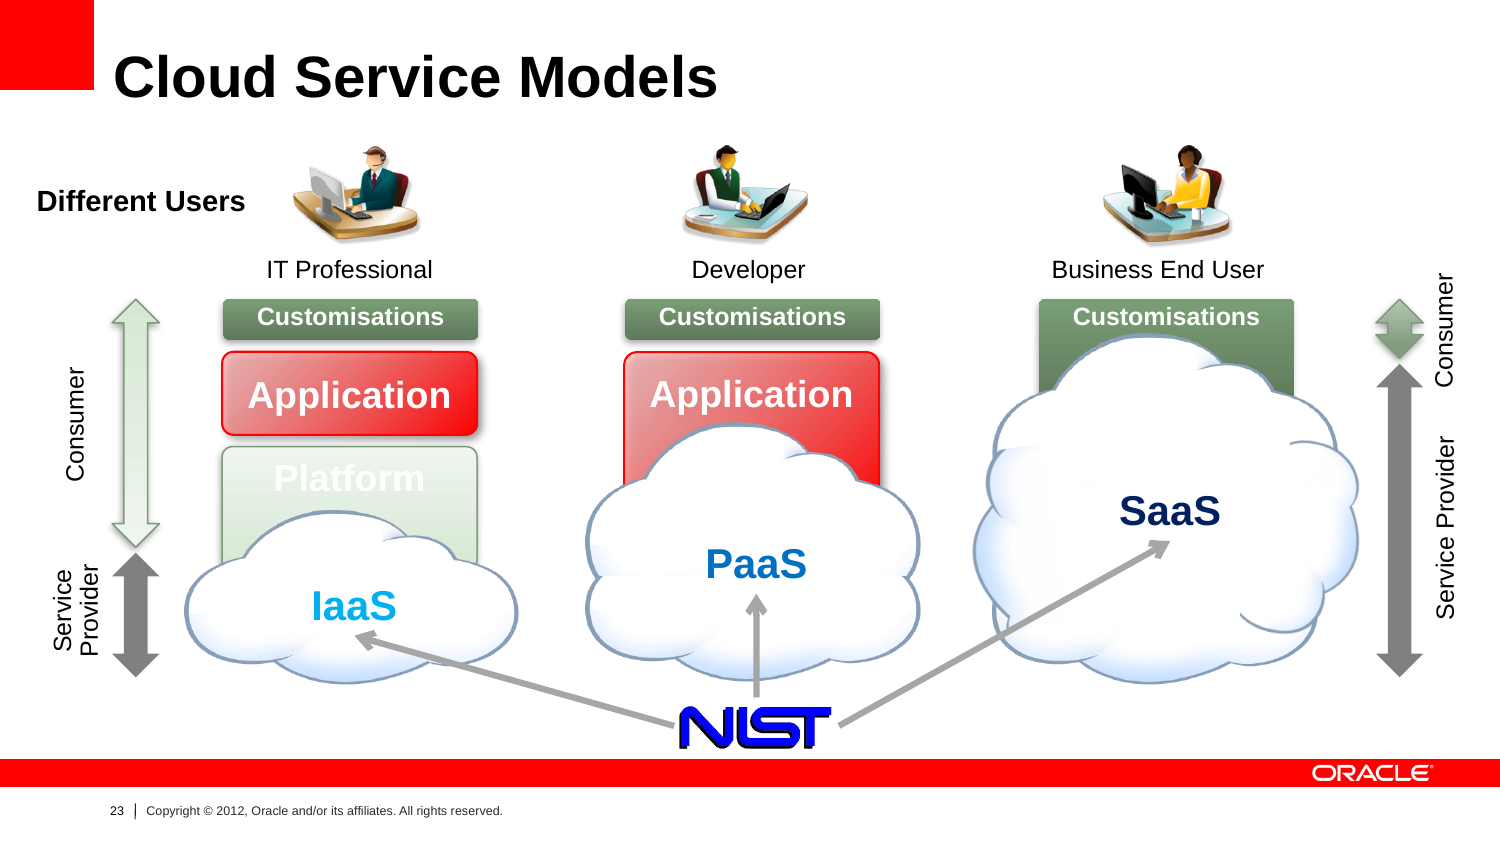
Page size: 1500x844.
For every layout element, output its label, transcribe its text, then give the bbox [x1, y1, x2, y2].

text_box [962, 321, 1365, 691]
picture [170, 499, 526, 691]
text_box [572, 410, 928, 540]
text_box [41, 262, 1468, 678]
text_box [354, 541, 1171, 755]
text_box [17, 127, 1267, 292]
picture [0, 759, 1500, 787]
title Cloud Service Models [113, 39, 799, 109]
